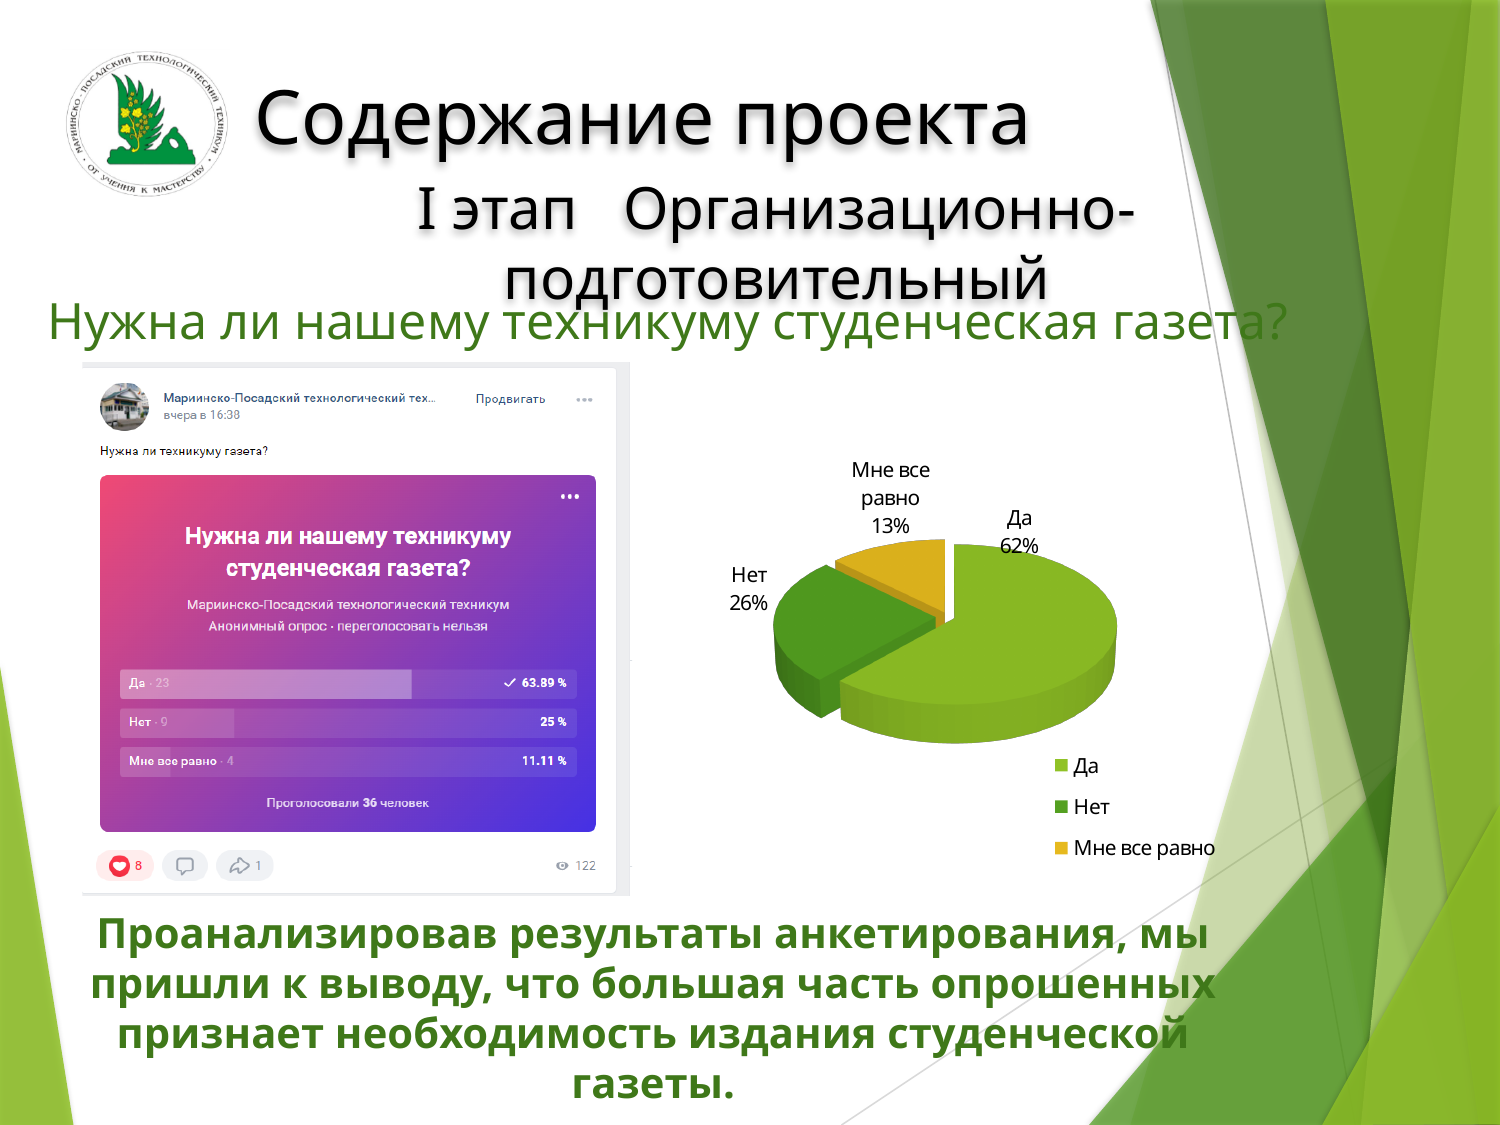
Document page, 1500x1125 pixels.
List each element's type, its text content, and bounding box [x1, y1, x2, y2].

title I этап Организационно-подготовительный [154, 163, 1400, 264]
picture [81, 361, 633, 897]
chart [650, 311, 1276, 985]
text_box Проанализировав результаты анкетирования, мы пришли к выводу, что большая часть опрошенных признает необходимость издания студенческой газеты. [31, 899, 1275, 1115]
picture [61, 49, 230, 200]
text_box Содержание проекта [234, 62, 1174, 163]
text_box Нужна ли нашему техникуму студенческая газета? [30, 282, 1306, 358]
